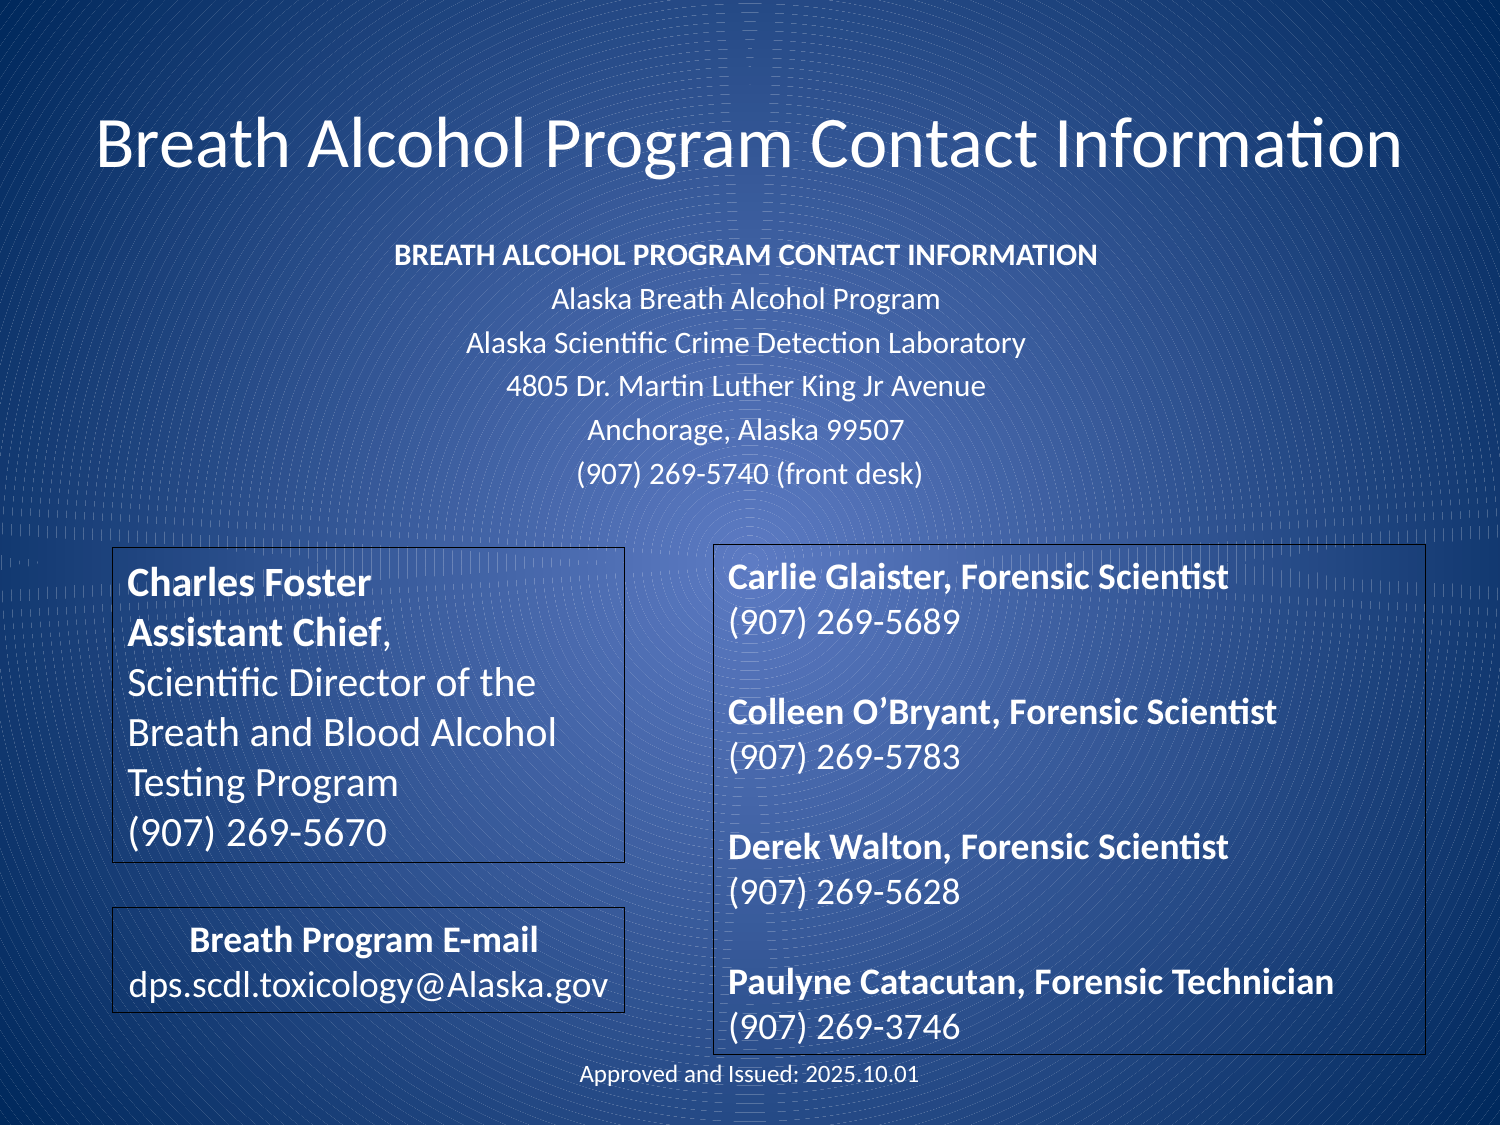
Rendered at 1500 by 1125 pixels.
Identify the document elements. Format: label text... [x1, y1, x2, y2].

footer Approved and Issued: 2025.10.01 [512, 1042, 988, 1103]
list BREATH ALCOHOL PROGRAM CONTACT INFORMATION Alaska Breath Alcohol Program Alaska Scientific Crime Detection Laboratory 4805 Dr. Martin Luther King Jr Avenue Anchorage, Alaska 99507 (907) 269-5740 (front desk) [268, 227, 1232, 545]
text_box Charles Foster Assistant Chief, Scientific Director of the Breath and Blood Alcohol Testing Program (907) 269-5670 [112, 547, 625, 863]
title Breath Alcohol Program Contact Information [75, 45, 1425, 233]
text_box Carlie Glaister, Forensic Scientist (907) 269-5689 Colleen O’Bryant, Forensic Scientist (907) 269-5783 Derek Walton, Forensic Scientist (907) 269-5628 Paulyne Catacutan, Forensic Technician (907) 269-3746 [713, 544, 1426, 1055]
text_box Breath Program E-mail dps.scdl.toxicology@Alaska.gov [112, 907, 625, 1013]
